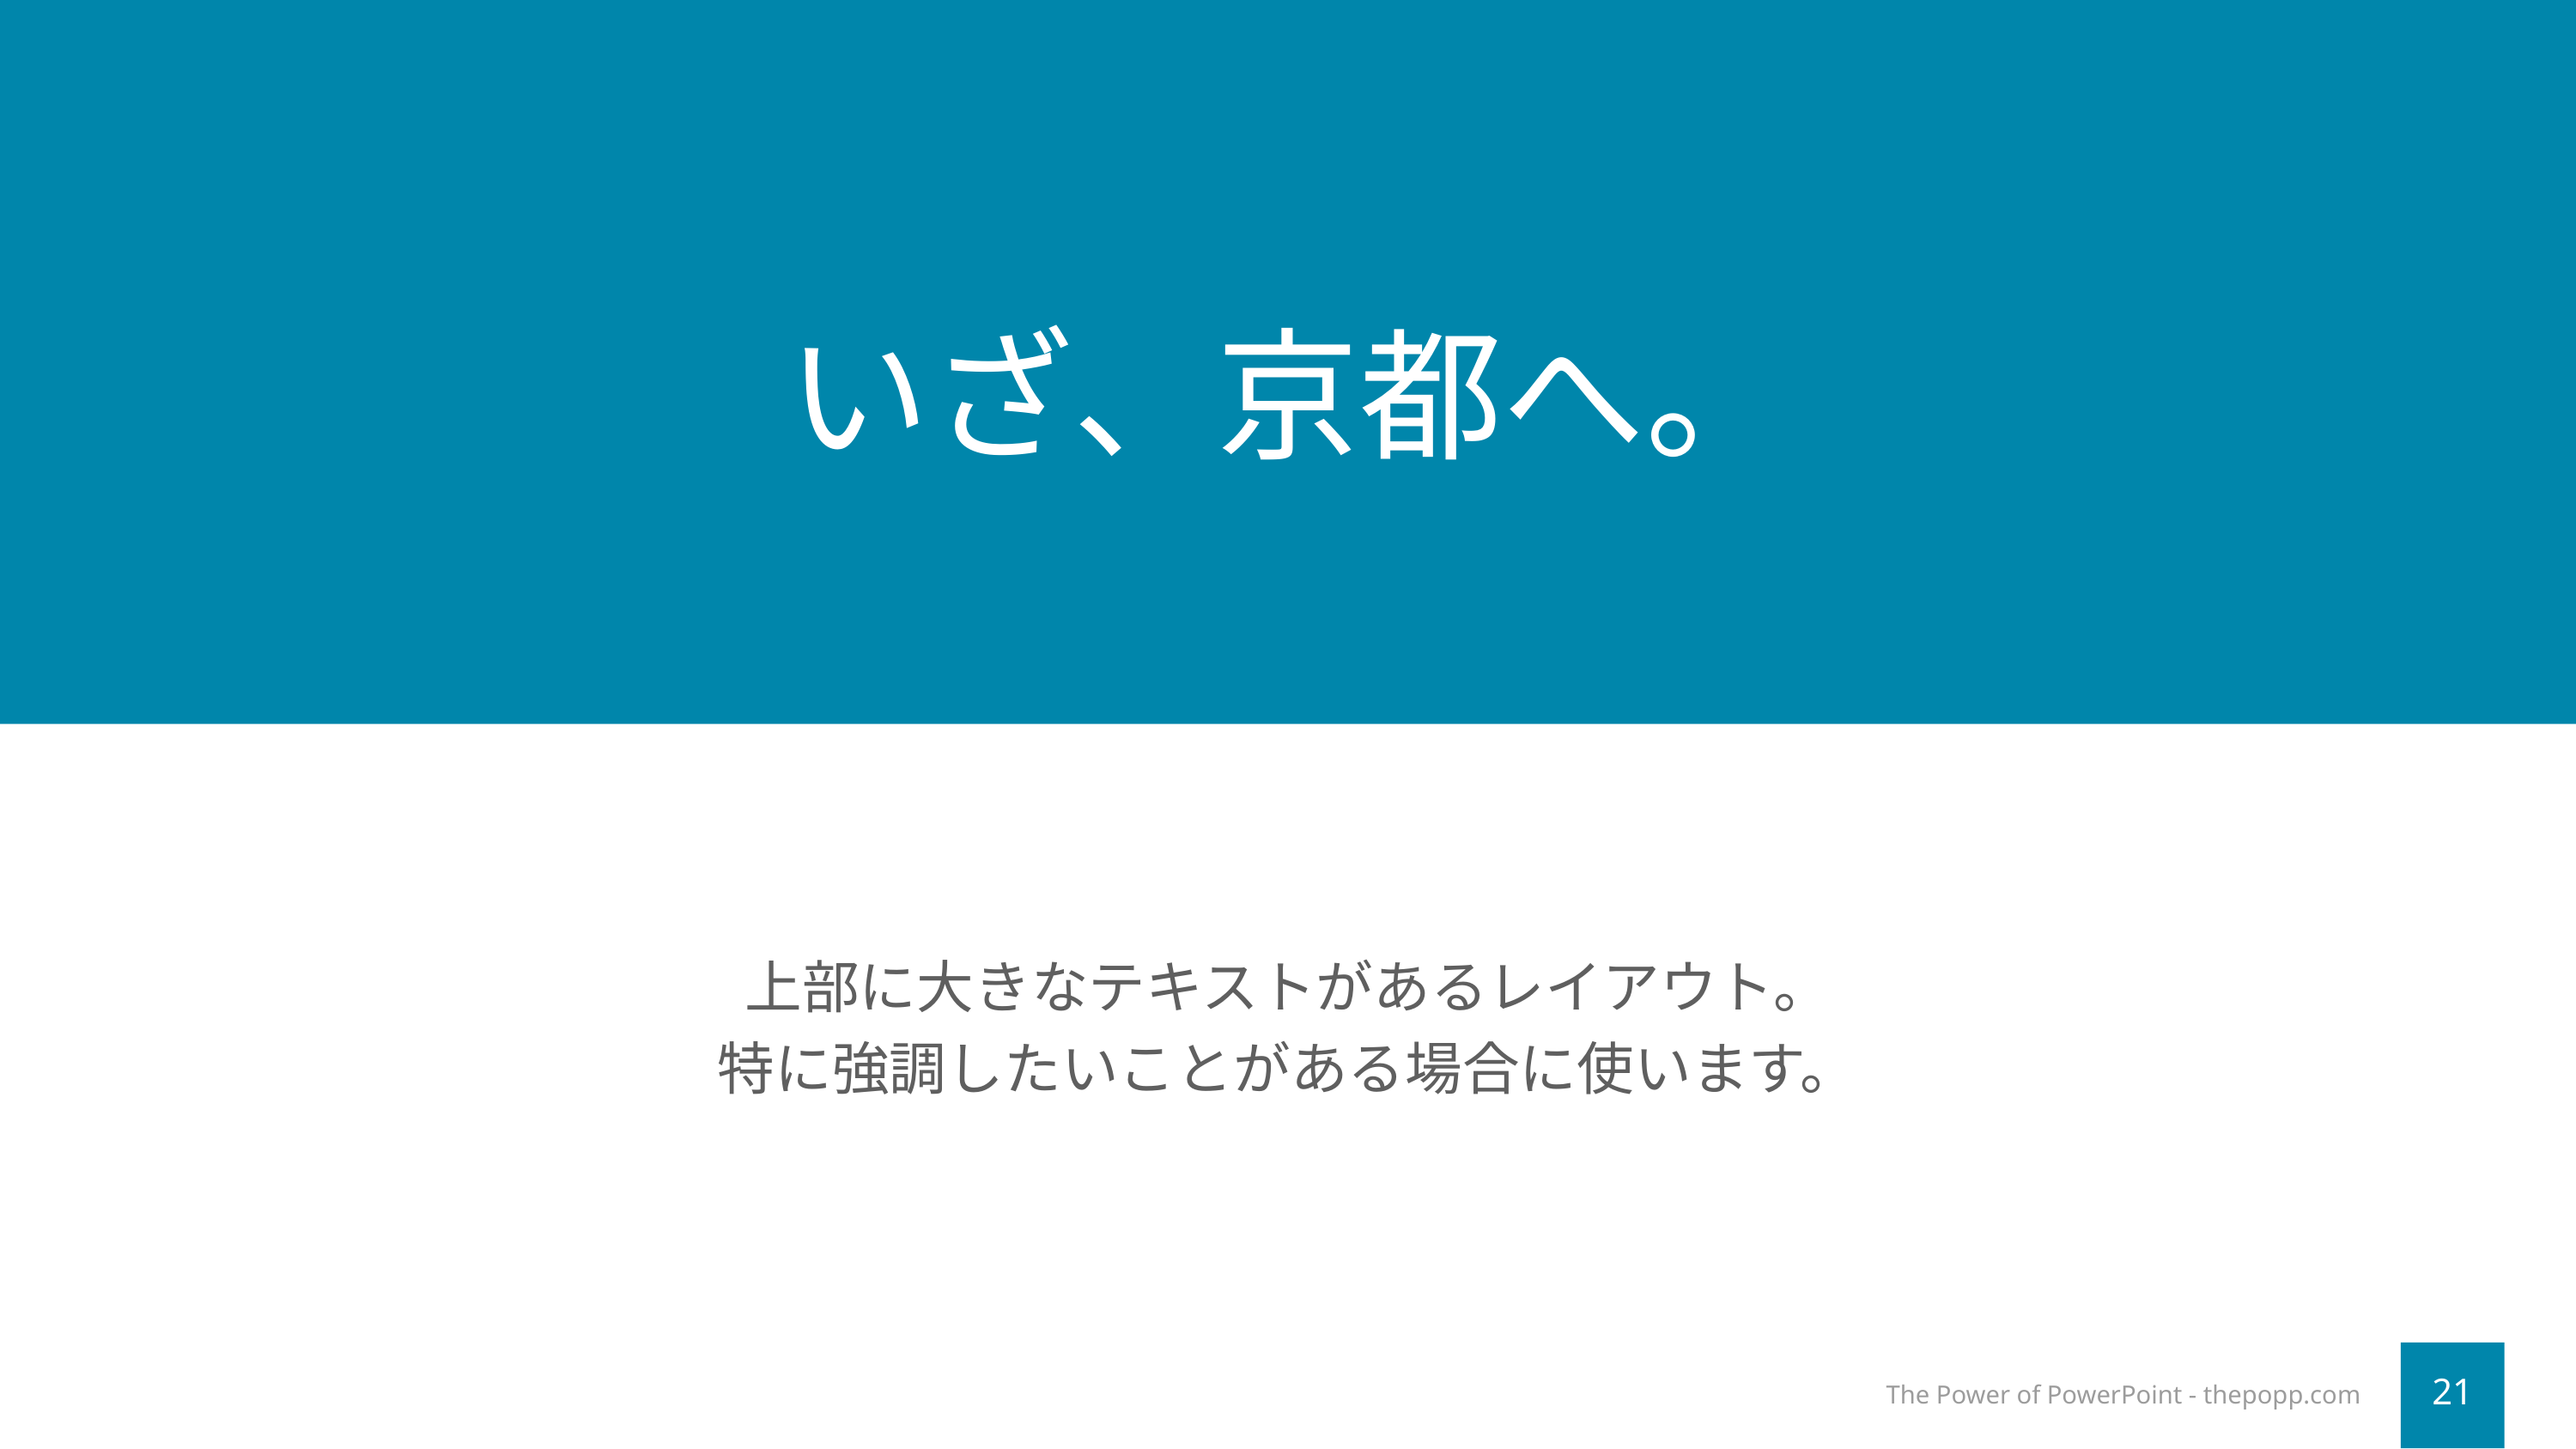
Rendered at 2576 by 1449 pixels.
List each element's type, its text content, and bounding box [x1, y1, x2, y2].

list 上部に大きなテキストがあるレイアウト。 特に強調したいことがある場合に使います。 [370, 879, 2206, 1160]
slide_number 21 [2400, 1355, 2505, 1433]
footer The Power of PowerPoint - thepopp.com [1504, 1355, 2374, 1433]
title いざ、京都へ。 [105, 117, 2471, 666]
